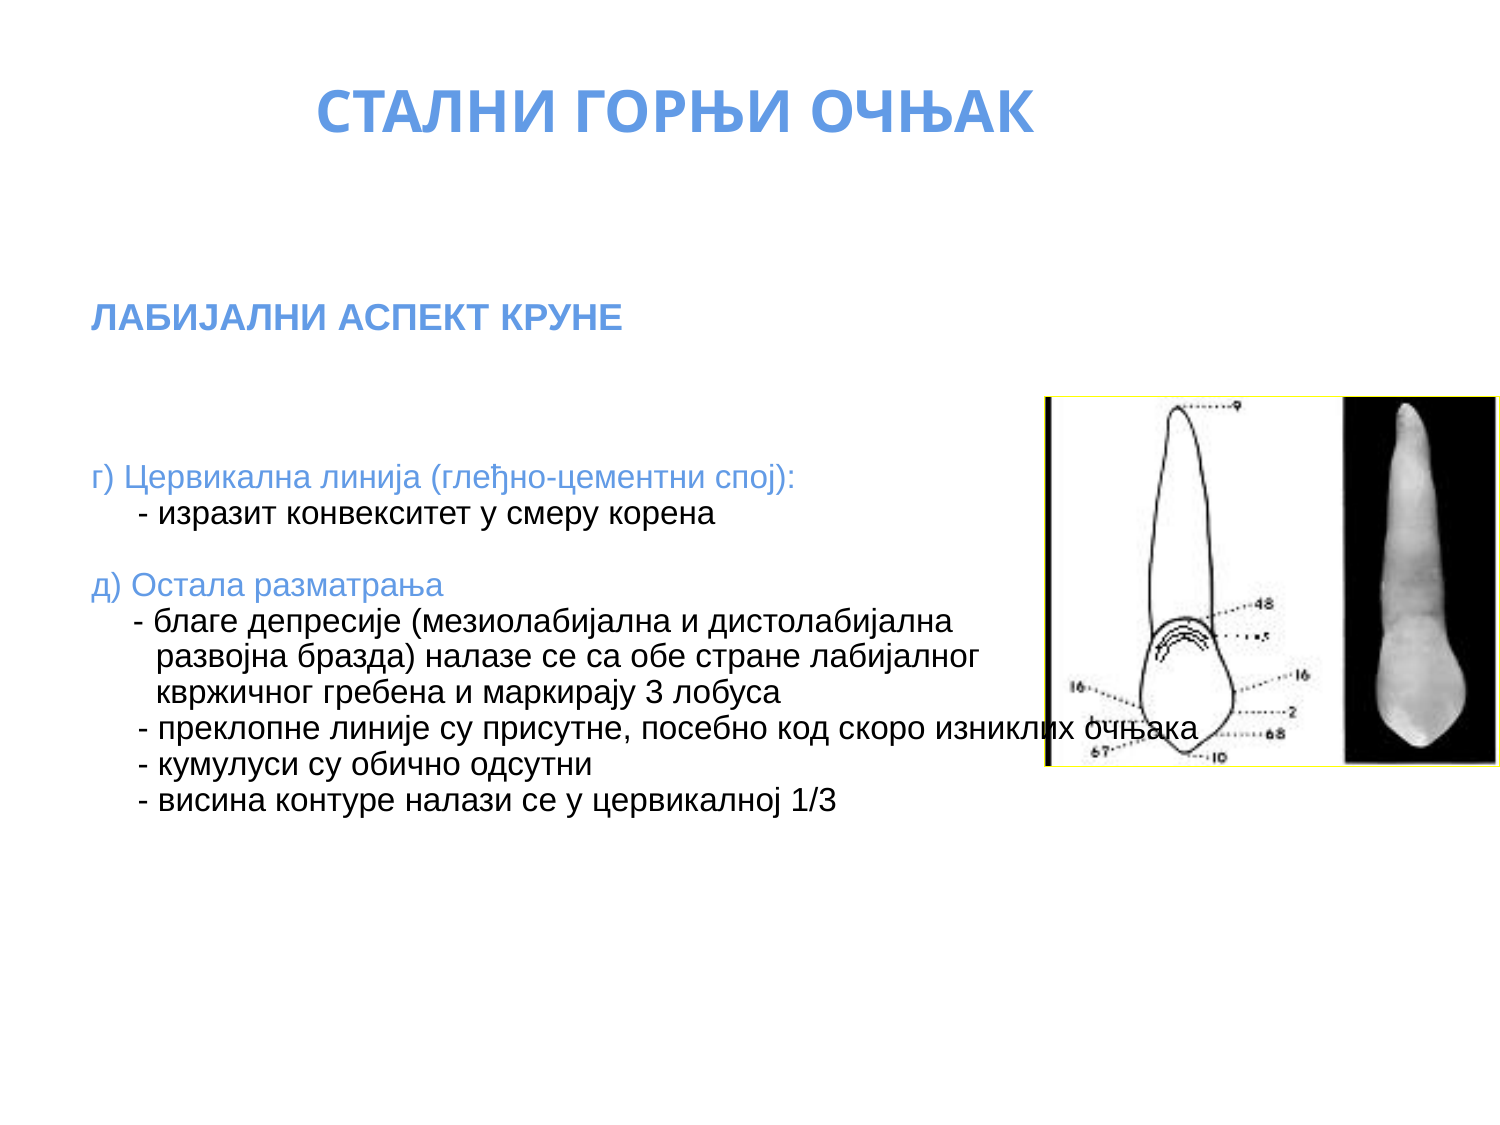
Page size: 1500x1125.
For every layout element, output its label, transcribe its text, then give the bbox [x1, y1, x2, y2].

list ЛАБИЈАЛНИ АСПЕКТ КРУНЕ г) Цервикална линија (глеђно-цементни спој): - изразит конвекситет у смеру корена д) Остала разматрања - благе депресије (мезиолабијална и дистолабијална развојна бразда) налазе се са обе стране лабијалног квржичног гребена и маркирају 3 лобуса - преклопне линије су присутне, посебно код скоро изниклих очњака - кумулуси су обично одсутни - висина контуре налази се у цервикалној 1/3 [76, 290, 1500, 989]
picture [1045, 397, 1500, 766]
text_box СТАЛНИ ГОРЊИ ОЧЊАК [300, 66, 1270, 152]
